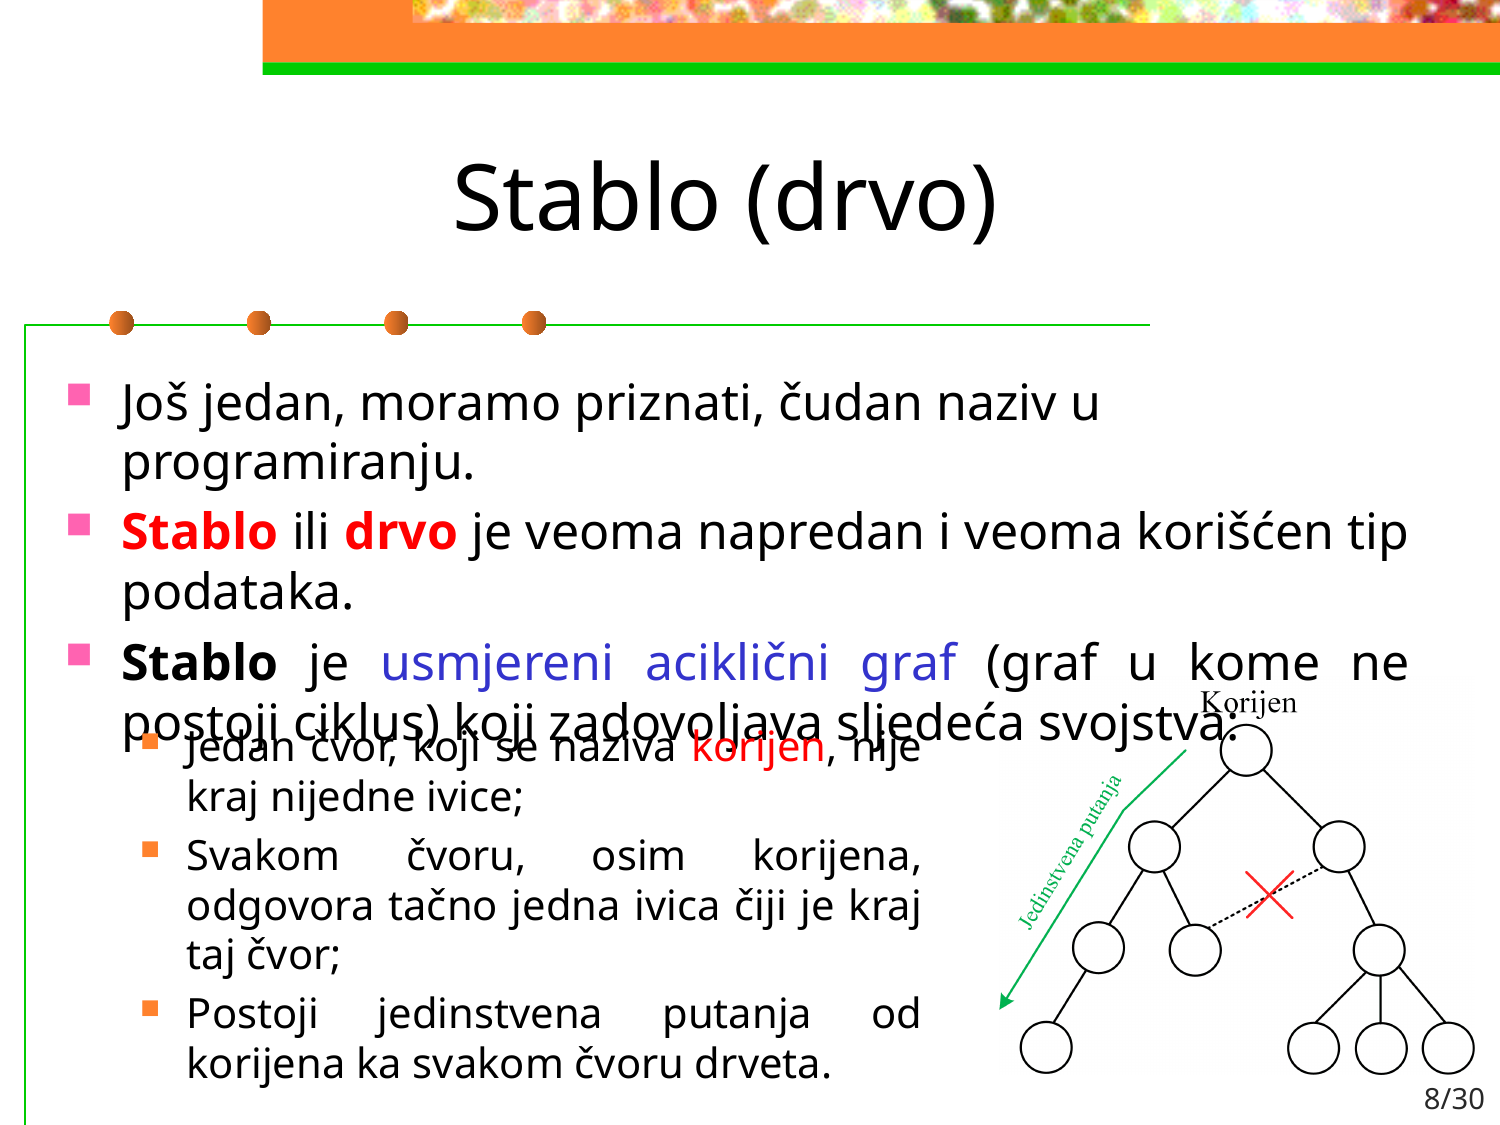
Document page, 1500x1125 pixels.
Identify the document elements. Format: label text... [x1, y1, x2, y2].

text_box Jedan čvor, koji se naziva korijen, nije kraj nijedne ivice; Svakom čvoru, osim korijena, odgovora tačno jedna ivica čiji je kraj taj čvor; Postoji jedinstvena putanja od korijena ka svakom čvoru drveta. [49, 712, 938, 1063]
list Još jedan, moramo priznati, čudan naziv u programiranju. Stablo ili drvo je veoma napredan i veoma korišćen tip podataka. Stablo je usmjereni aciklični graf (graf u kome ne postoji ciklus) koji zadovoljava sljedeća svojstva: [50, 362, 1425, 700]
title Stablo (drvo) [87, 99, 1363, 288]
text_box 8/30 [1374, 1072, 1500, 1123]
picture [999, 675, 1476, 1076]
picture [412, 0, 1500, 23]
